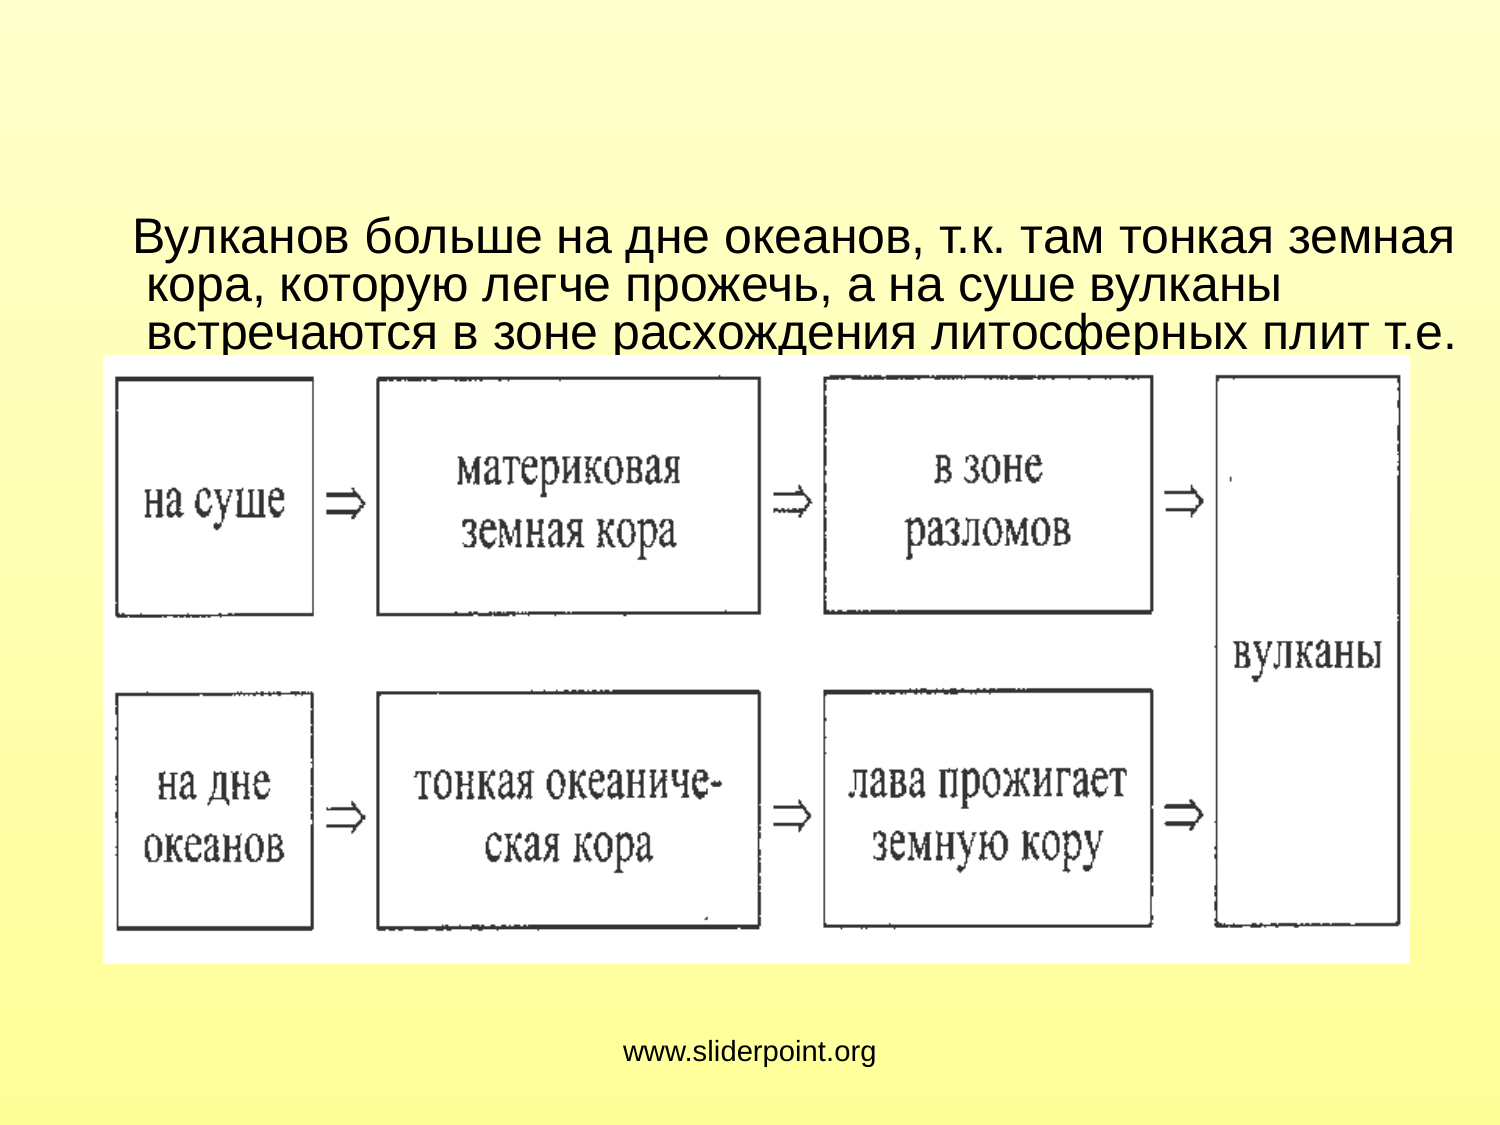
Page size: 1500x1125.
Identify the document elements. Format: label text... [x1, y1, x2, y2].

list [103, 355, 1410, 964]
list Вулканов больше на дне океанов, т.к. там тонкая земная кора, которую легче прожечь, а на суше вулканы встречаются в зоне расхождения литосферных плит т.е. в зоне разломов. [74, 207, 1500, 422]
footer www.sliderpoint.org [512, 1024, 988, 1103]
